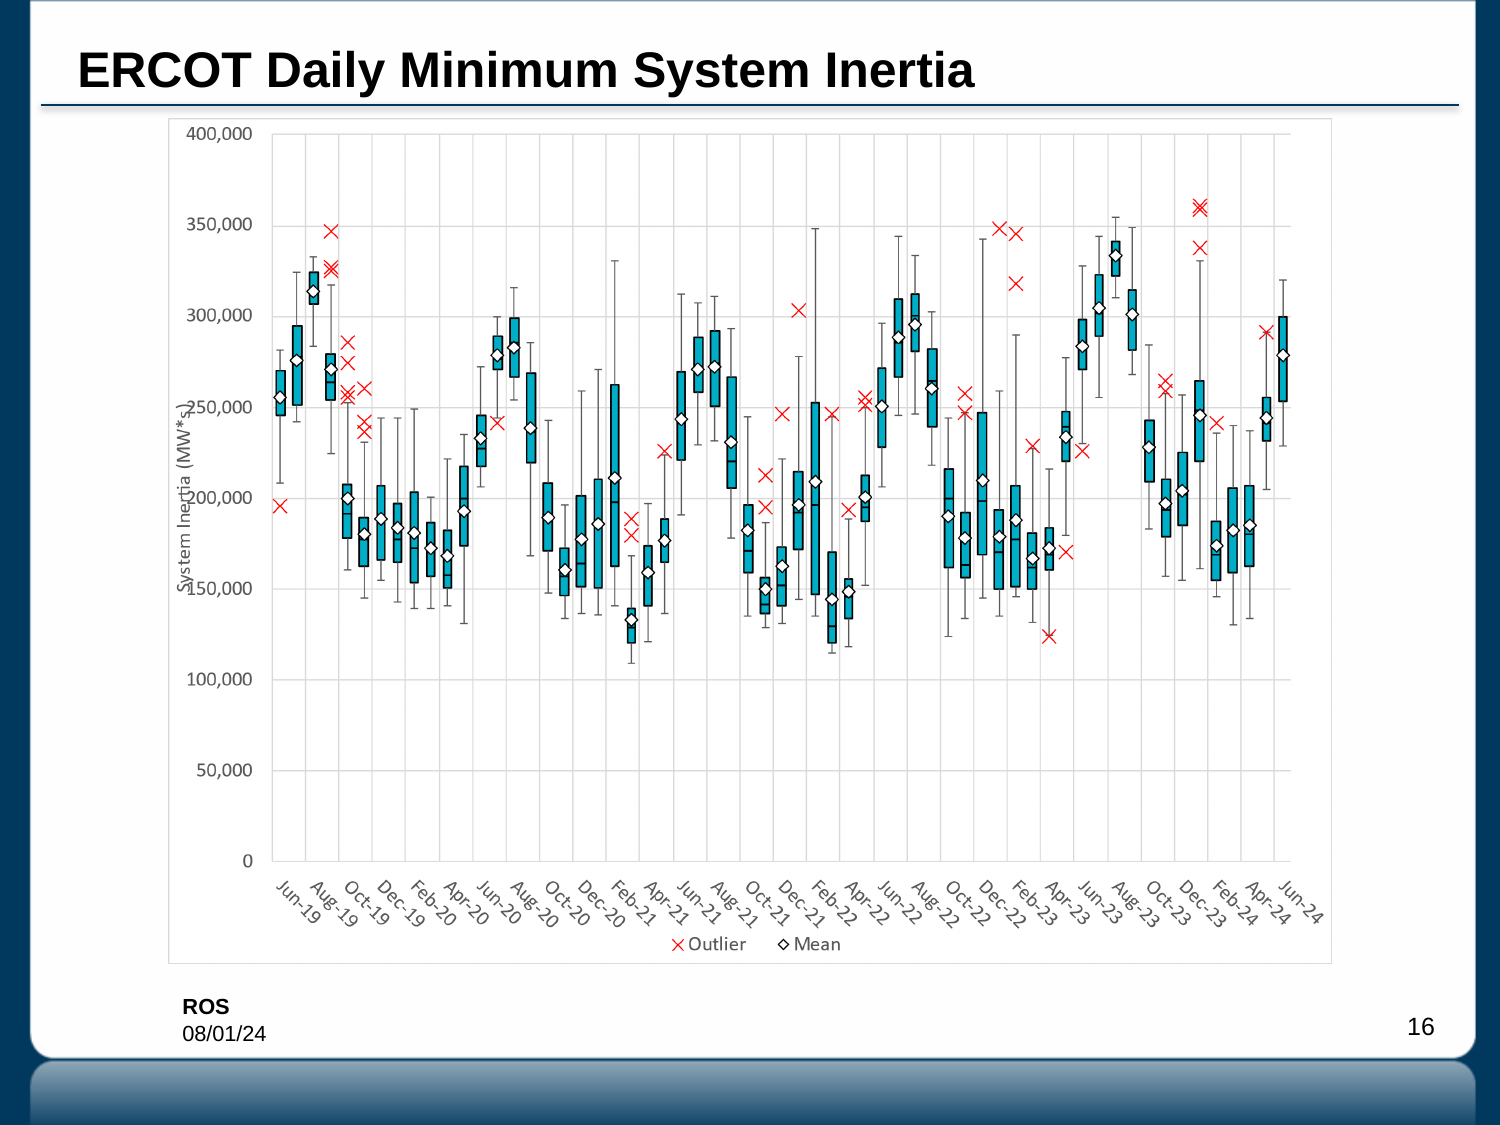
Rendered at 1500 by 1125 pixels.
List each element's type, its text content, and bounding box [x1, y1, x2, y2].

title ERCOT Daily Minimum System Inertia [62, 29, 1450, 106]
picture [0, 0, 1500, 1125]
